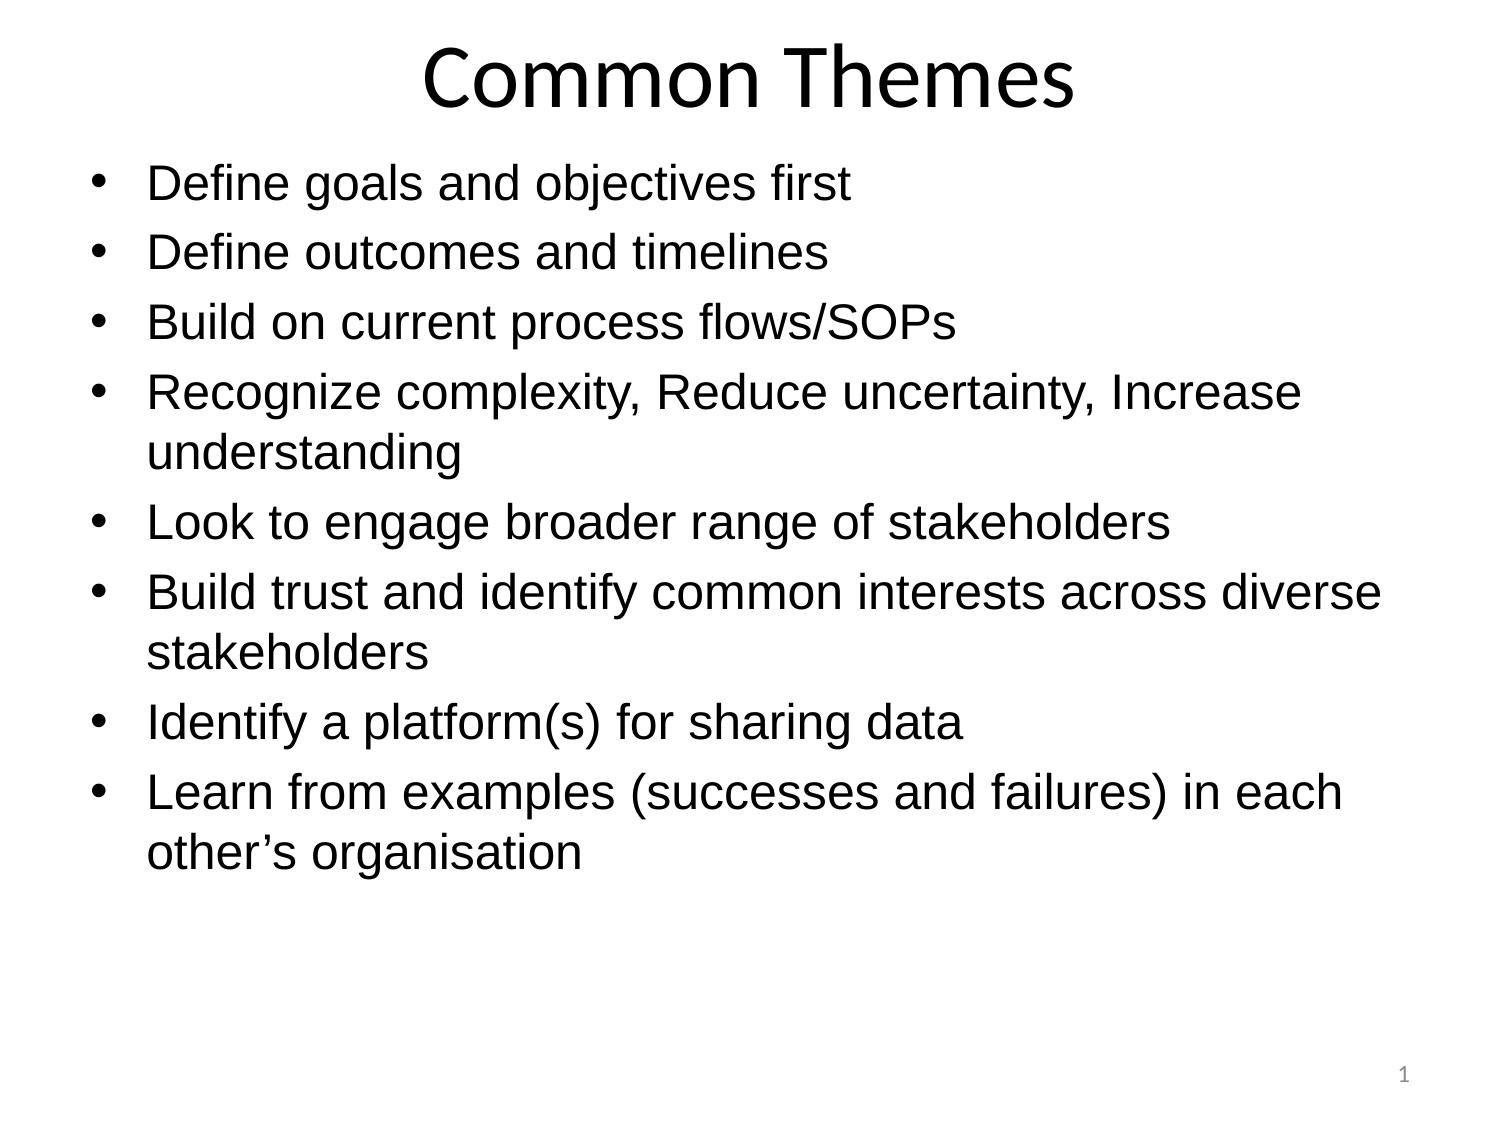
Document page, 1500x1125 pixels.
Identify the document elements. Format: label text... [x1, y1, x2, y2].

text_box Common Themes [74, 0, 1425, 142]
text_box Define goals and objectives first Define outcomes and timelines Build on current process flows/SOPs Recognize complexity, Reduce uncertainty, Increase understanding Look to engage broader range of stakeholders Build trust and identify common interests across diverse stakeholders Identify a platform(s) for sharing data Learn from examples (successes and failures) in each other’s organisation [74, 142, 1425, 1105]
slide_number 1 [1074, 1042, 1425, 1103]
